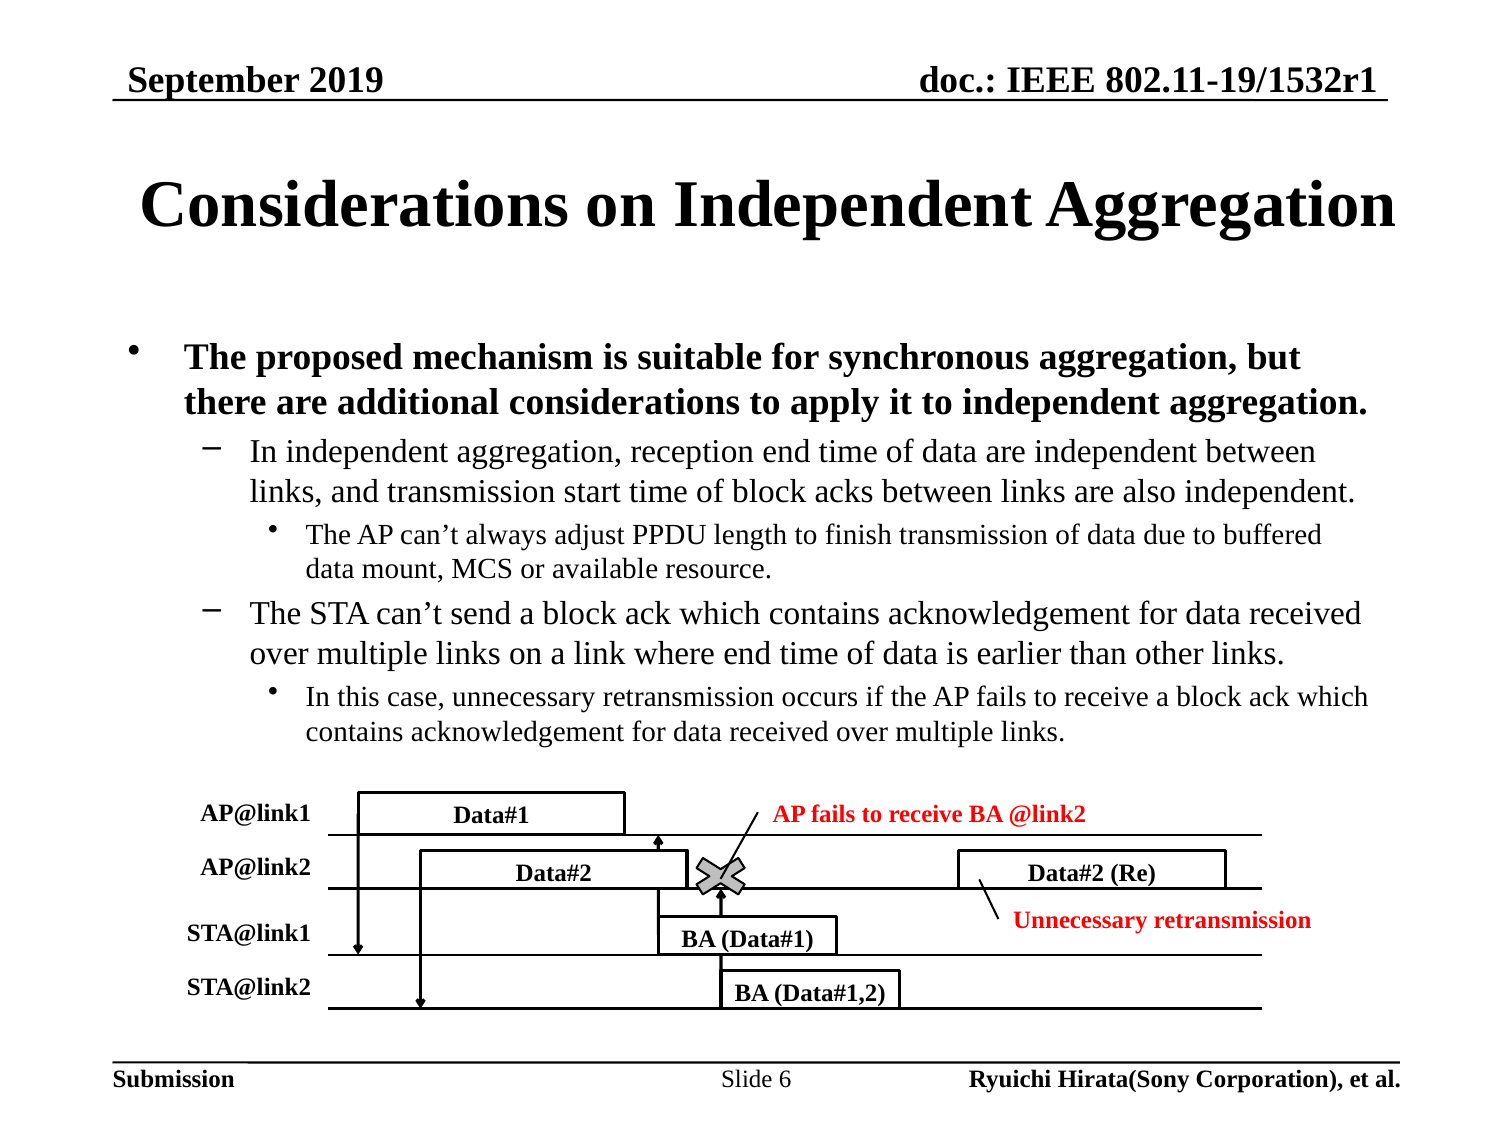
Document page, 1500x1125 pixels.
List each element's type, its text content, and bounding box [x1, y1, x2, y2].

slide_number Slide 6 [712, 1061, 801, 1093]
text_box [170, 789, 1329, 1009]
list The proposed mechanism is suitable for synchronous aggregation, but there are additional considerations to apply it to independent aggregation. In independent aggregation, reception end time of data are independent between links, and transmission start time of block acks between links are also independent. The AP can’t always adjust PPDU length to finish transmission of data due to buffered data mount, MCS or available resource. The STA can’t send a block ack which contains acknowledgement for data received over multiple links on a link where end time of data is earlier than other links. In this case, unnecessary retransmission occurs if the AP fails to receive a block ack which contains acknowledgement for data received over multiple links. [112, 324, 1388, 1000]
title Considerations on Independent Aggregation [112, 112, 1425, 288]
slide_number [112, 54, 413, 100]
footer Ryuichi Hirata(Sony Corporation), et al. [962, 1061, 1402, 1093]
